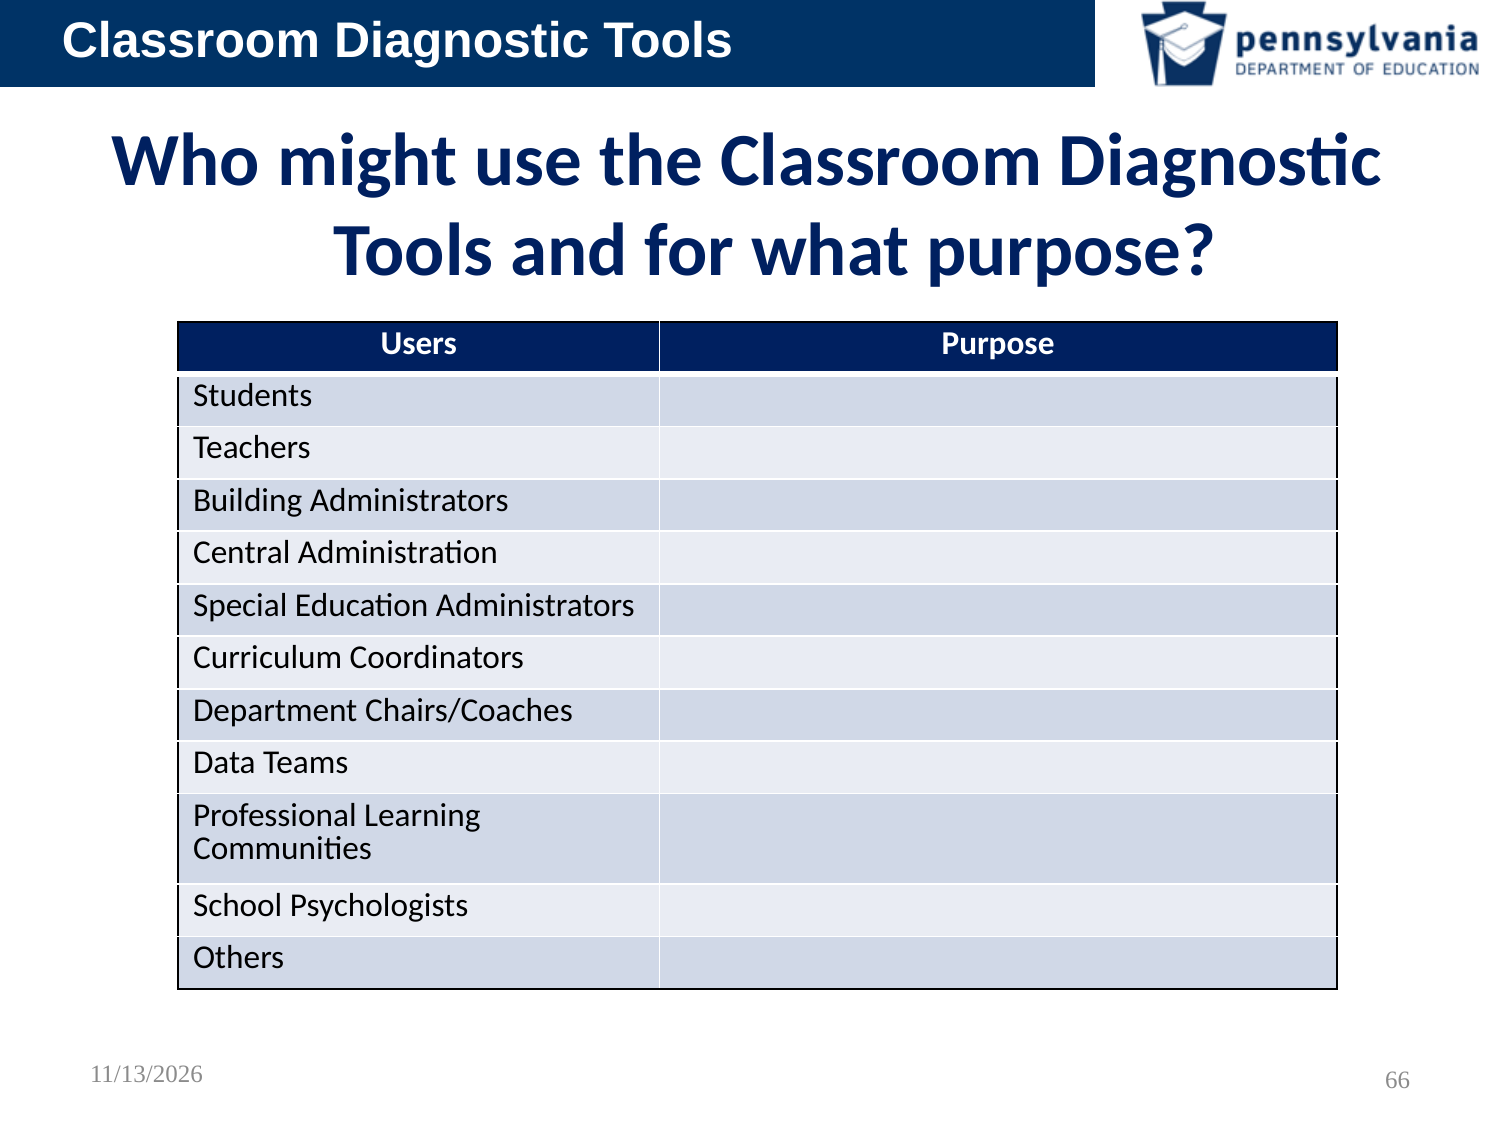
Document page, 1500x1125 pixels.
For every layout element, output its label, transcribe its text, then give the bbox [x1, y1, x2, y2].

table_cell [660, 937, 1336, 988]
table_cell Data Teams [179, 742, 659, 793]
table_cell [660, 742, 1336, 793]
table_cell Central Administration [179, 532, 659, 583]
table_cell Special Education Administrators [179, 585, 659, 635]
table_cell [660, 885, 1336, 936]
table_cell [660, 690, 1336, 740]
table_cell [660, 637, 1336, 688]
picture [1134, 0, 1485, 90]
slide_number 66 [1074, 1048, 1425, 1109]
table_cell [660, 377, 1336, 426]
table_header Purpose [660, 323, 1336, 371]
table_cell Building Administrators [179, 480, 659, 530]
table_header Users [179, 323, 659, 371]
table_cell [660, 794, 1336, 883]
table_cell School Psychologists [179, 885, 659, 936]
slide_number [75, 1042, 425, 1103]
table_cell Curriculum Coordinators [179, 637, 659, 688]
table_cell [660, 427, 1336, 478]
table_cell [660, 585, 1336, 635]
title Who might use the Classroom Diagnostic Tools and for what purpose? [72, 196, 1423, 385]
table_cell Department Chairs/Coaches [179, 690, 659, 740]
table_cell [660, 532, 1336, 583]
table_cell [660, 480, 1336, 530]
table_cell Students [179, 377, 659, 426]
table_cell Teachers [179, 427, 659, 478]
table_cell Professional Learning Communities [179, 794, 659, 883]
table_cell Others [179, 937, 659, 988]
